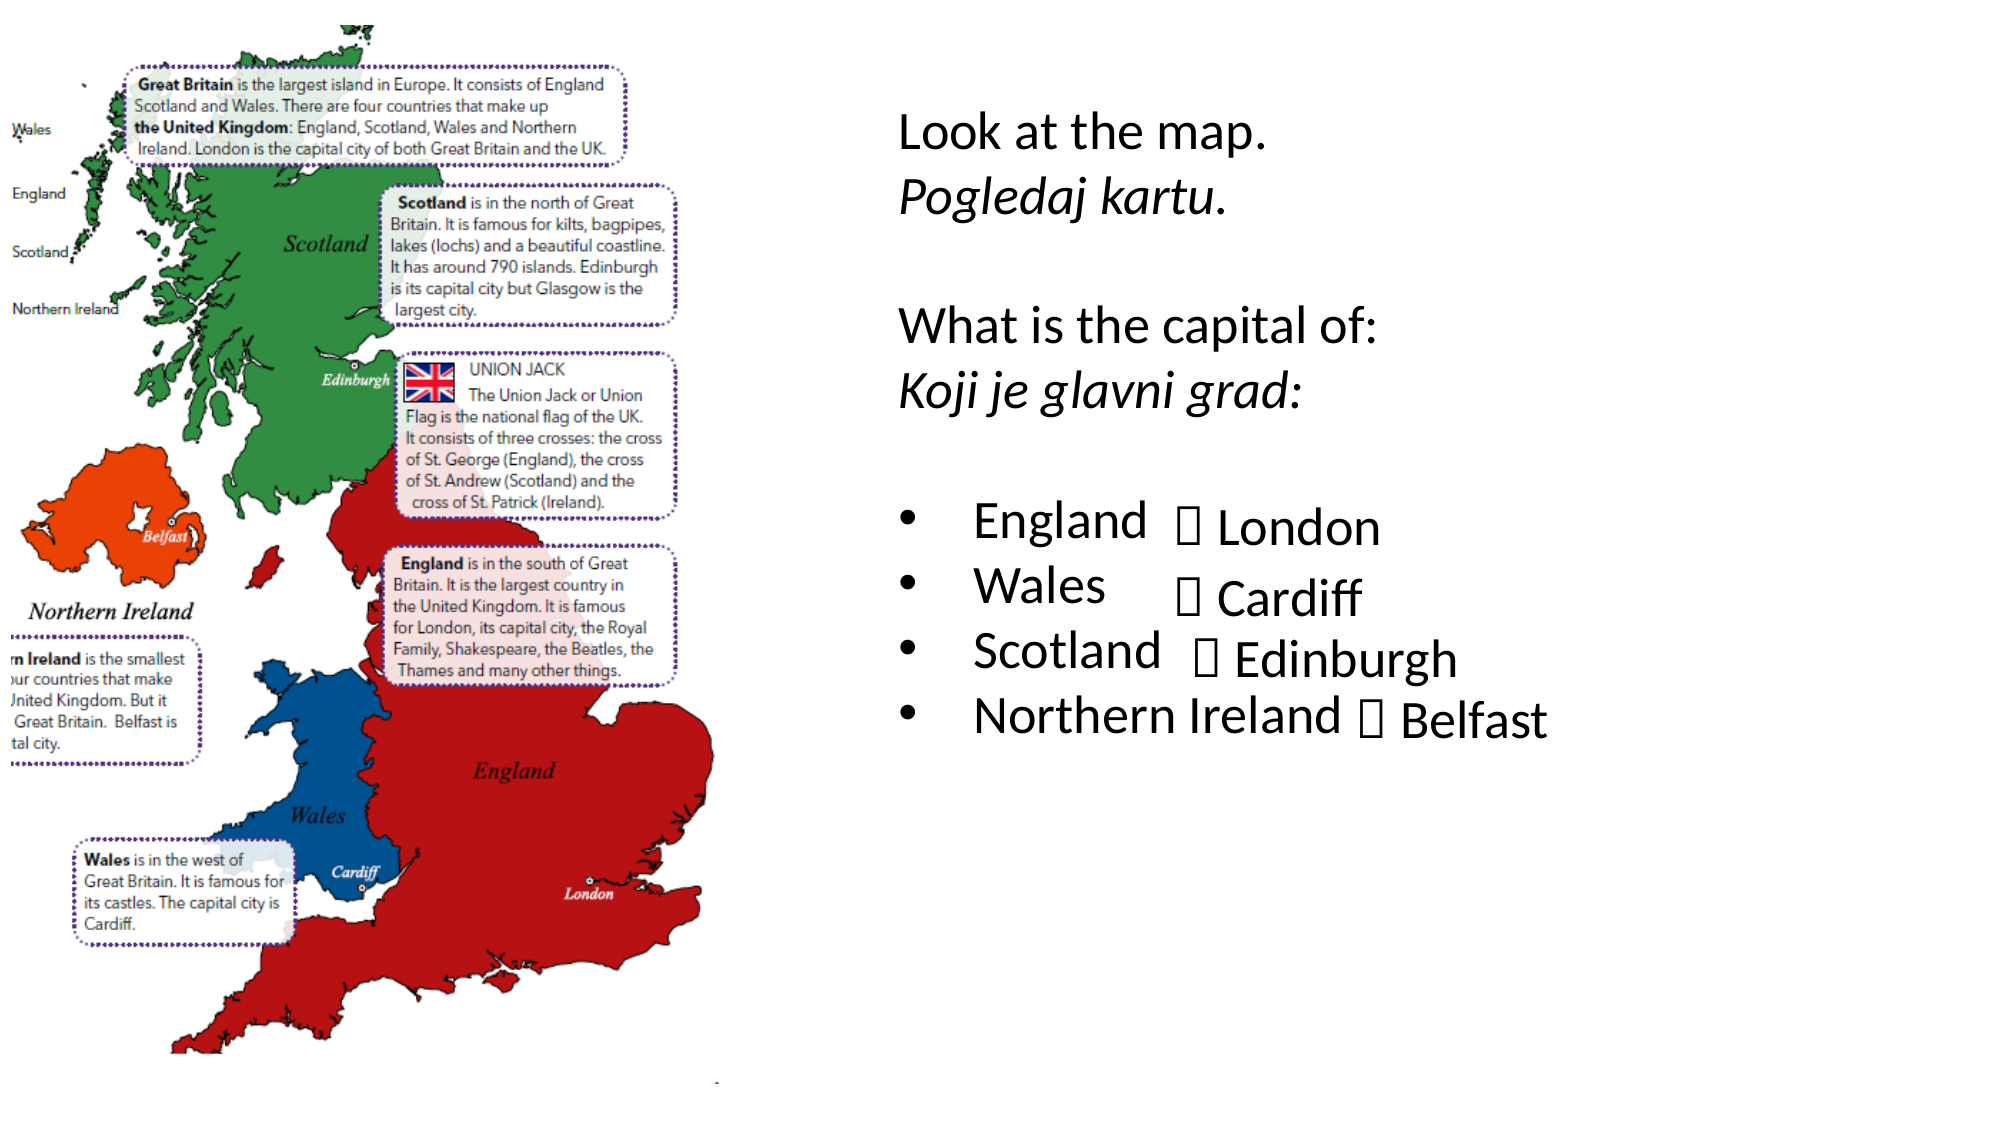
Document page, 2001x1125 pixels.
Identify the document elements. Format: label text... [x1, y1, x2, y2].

picture [11, 25, 719, 1084]
text_box  Cardiff [1157, 554, 1593, 635]
text_box  Edinburgh [1175, 615, 1611, 696]
text_box  London [1157, 484, 1593, 554]
text_box Look at the map. Pogledaj kartu. What is the capital of: Koji je glavni grad: England Wales Scotland Northern Ireland [883, 87, 1843, 752]
text_box  Belfast [1340, 676, 1776, 757]
